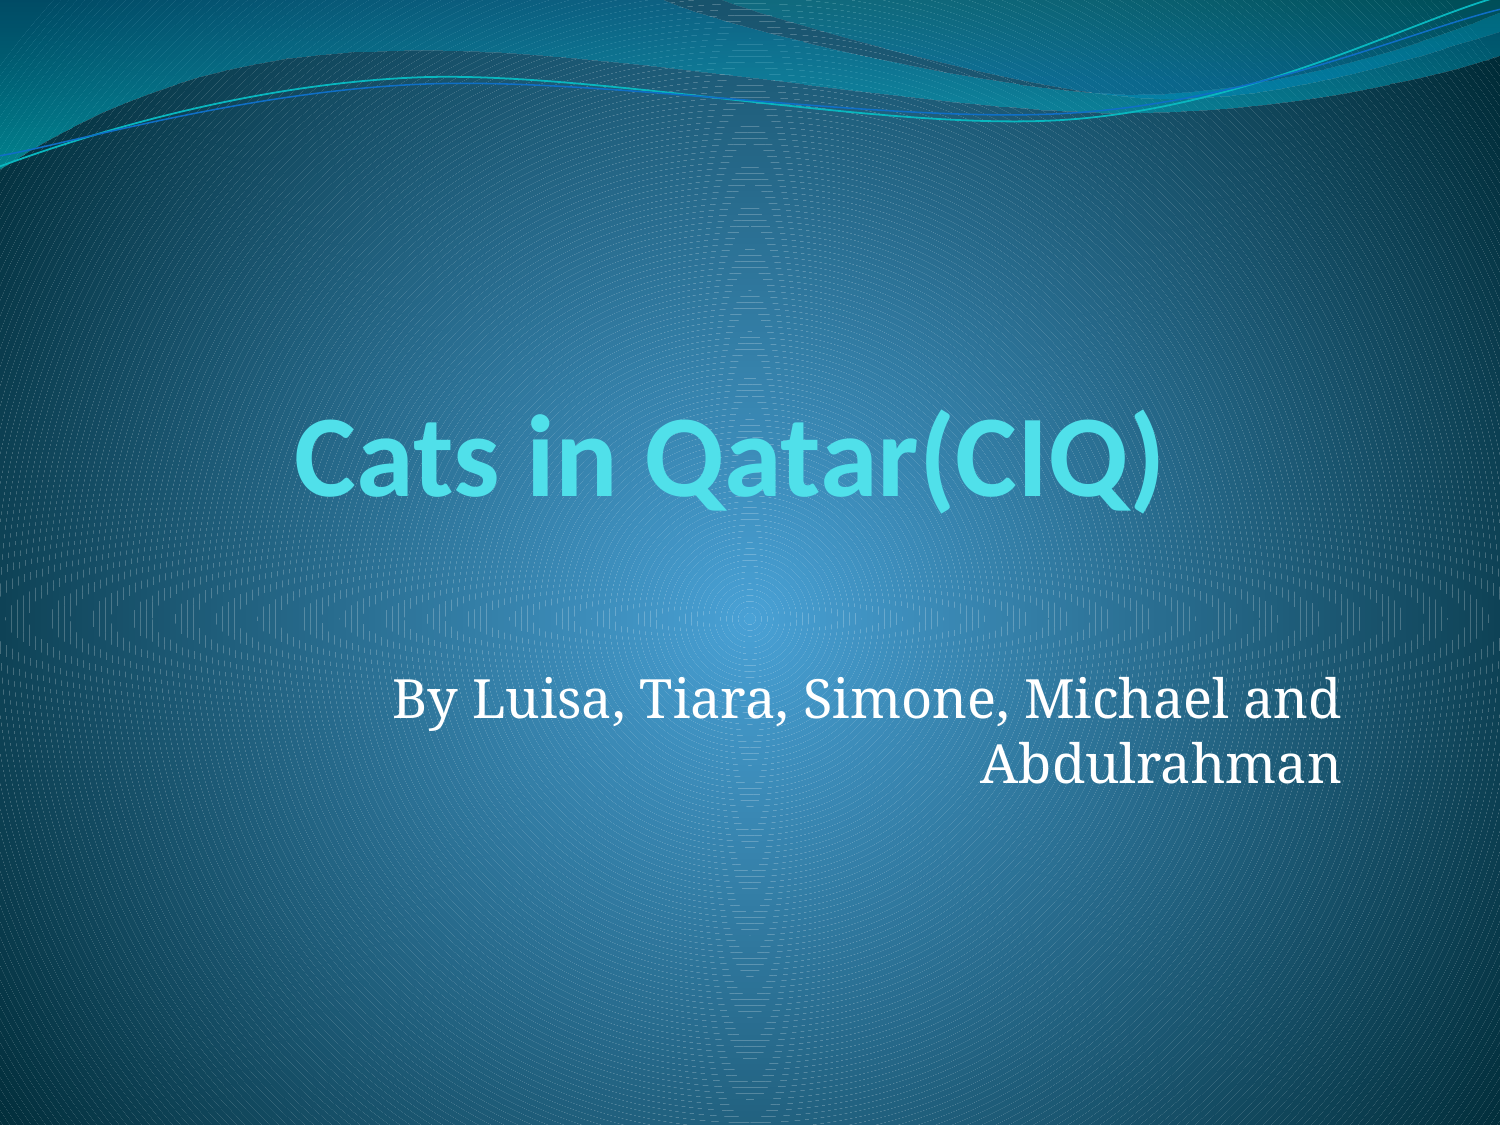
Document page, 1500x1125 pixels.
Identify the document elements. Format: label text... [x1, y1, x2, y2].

title Cats in Qatar(CIQ) [88, 219, 1377, 520]
subtitle By Luisa, Tiara, Simone, Michael and Abdulrahman [64, 656, 1354, 945]
